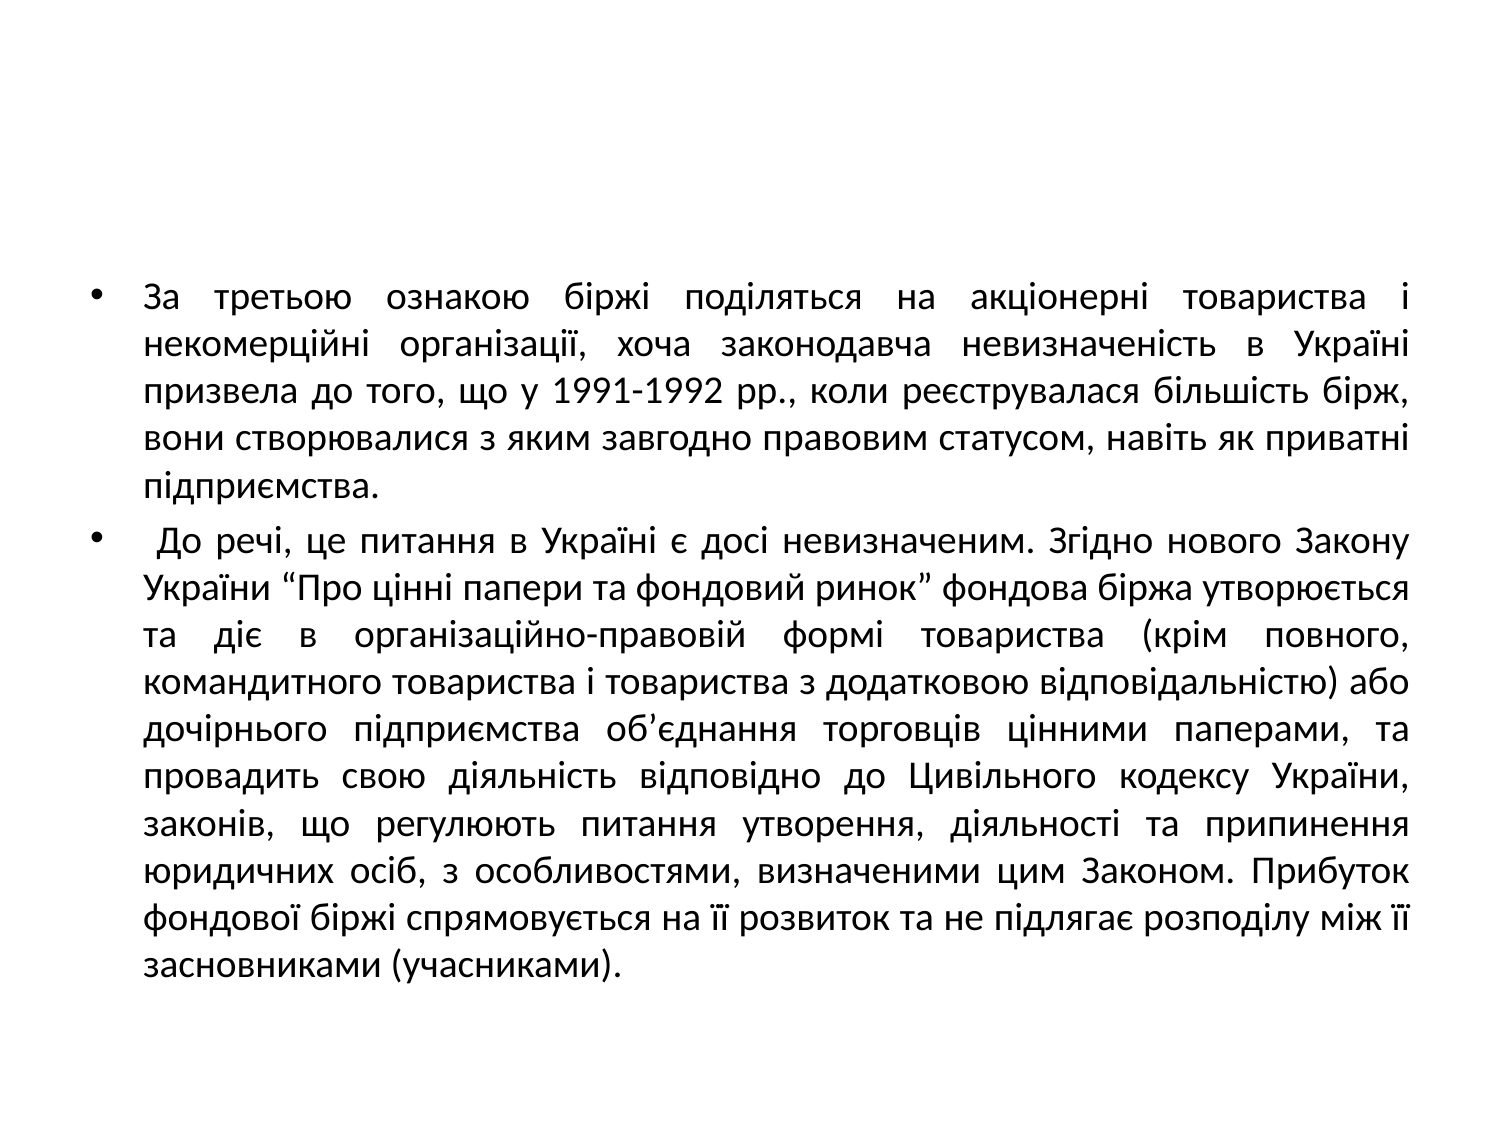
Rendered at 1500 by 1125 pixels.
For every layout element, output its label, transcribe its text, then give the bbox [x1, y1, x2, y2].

list За третьою ознакою біржі поділяться на акціонерні товариства і некомерційні організації, хоча законодавча невизначеність в Україні призвела до того, що у 1991-1992 рр., коли реєструвалася більшість бірж, вони створювалися з яким завгодно правовим статусом, навіть як приватні підприємства. До речі, це питання в Україні є досі невизначеним. Згідно нового Закону України “Про цінні папери та фондовий ринок” фондова біржа утворюється та діє в організаційно-правовій формі товариства (крім повного, командитного товариства і товариства з додатковою відповідальністю) або дочірнього підприємства об’єднання торговців цінними паперами, та провадить свою діяльність відповідно до Цивільного кодексу України, законів, що регулюють питання утворення, діяльності та припинення юридичних осіб, з особливостями, визначеними цим Законом. Прибуток фондової біржі спрямовується на її розвиток та не підлягає розподілу між її засновниками (учасниками). [75, 262, 1425, 1005]
